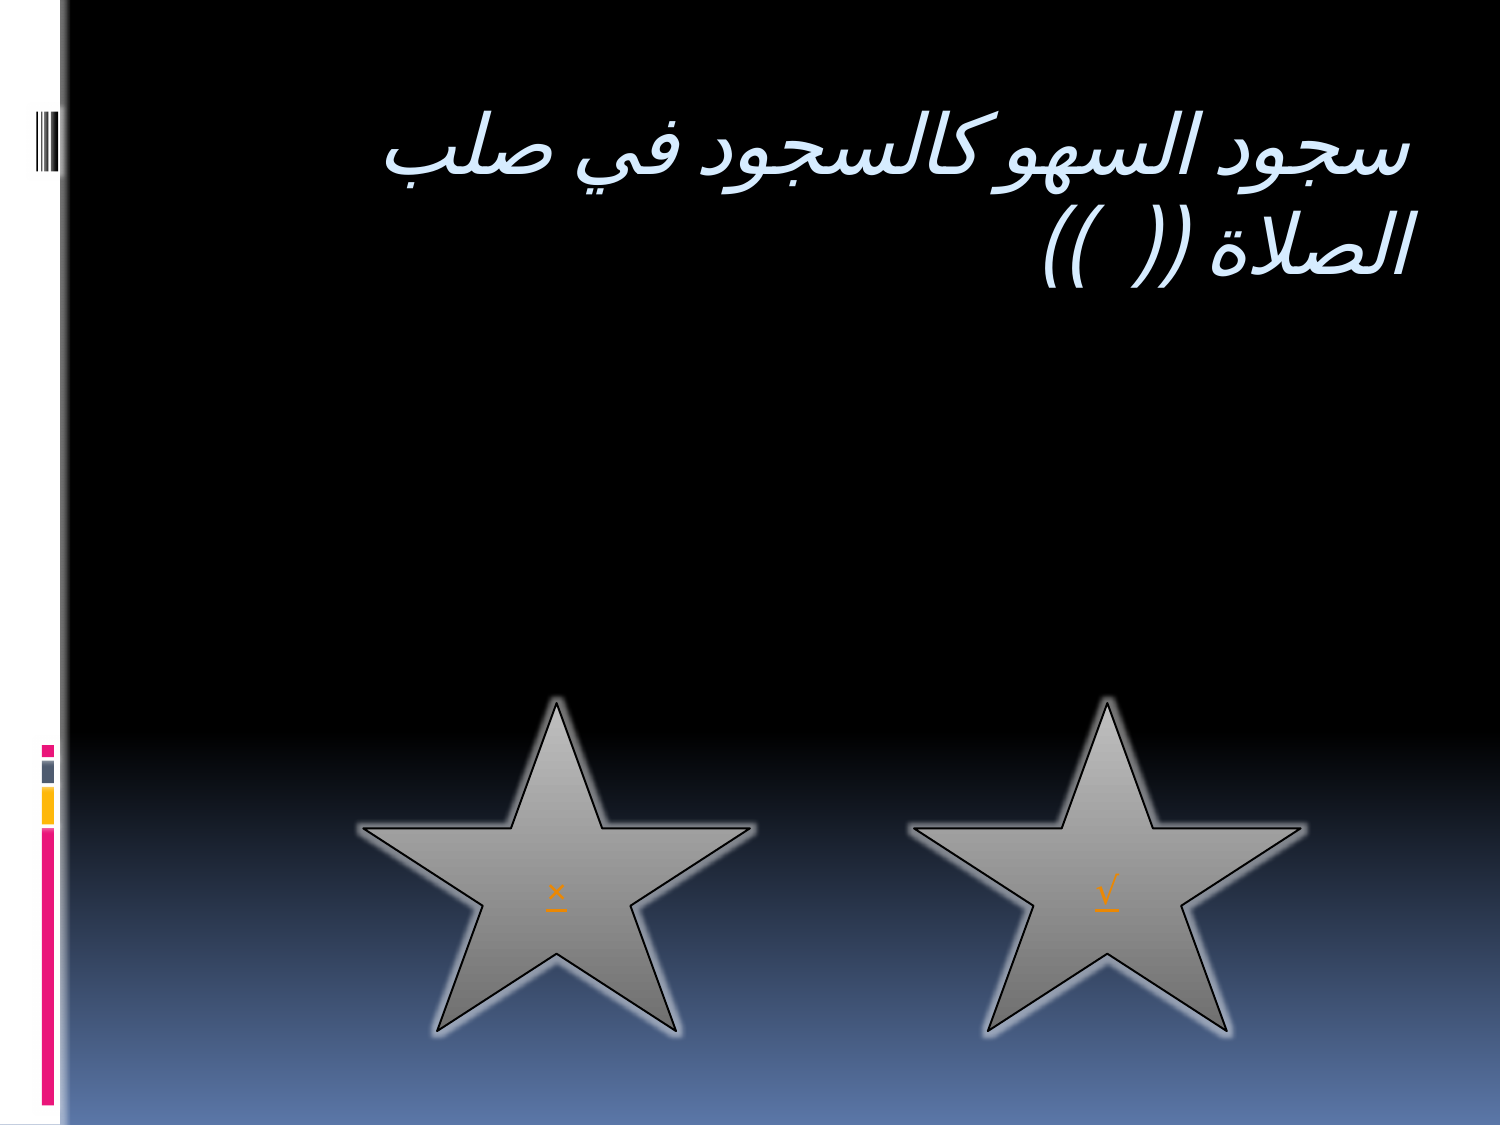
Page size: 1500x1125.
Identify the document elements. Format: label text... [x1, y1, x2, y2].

text_box × [362, 702, 751, 1032]
title سجود السهو كالسجود في صلب الصلاة (( )) [150, 83, 1425, 234]
text_box √ [913, 702, 1302, 1032]
